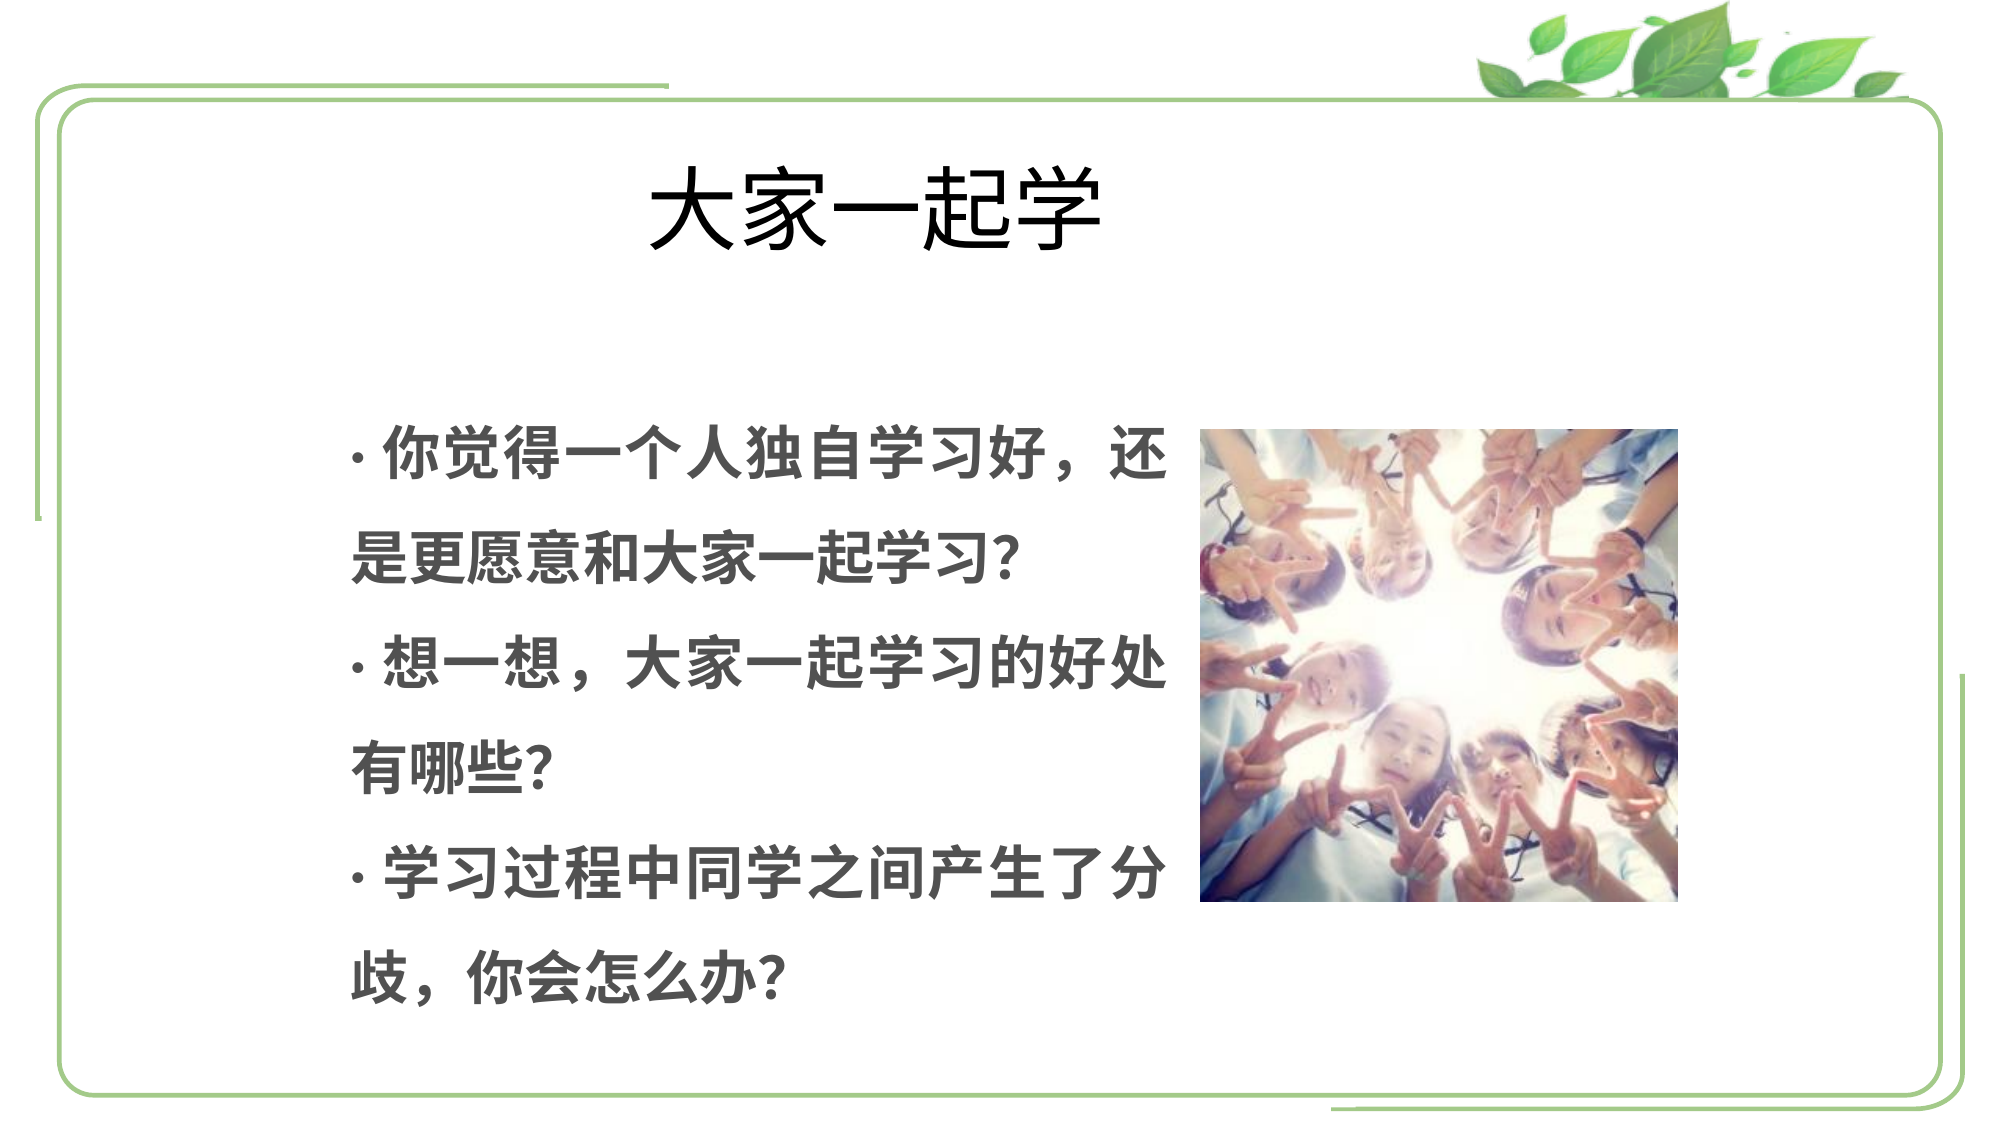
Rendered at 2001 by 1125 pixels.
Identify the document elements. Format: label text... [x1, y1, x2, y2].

title 大家一起学 [646, 137, 1363, 299]
list ·你觉得一个人独自学习好，还是更愿意和大家一起学习？ ·想一想，大家一起学习的好处有哪些？ ·学习过程中同学之间产生了分歧，你会怎么办？ [335, 373, 1184, 911]
picture [1200, 429, 1678, 902]
